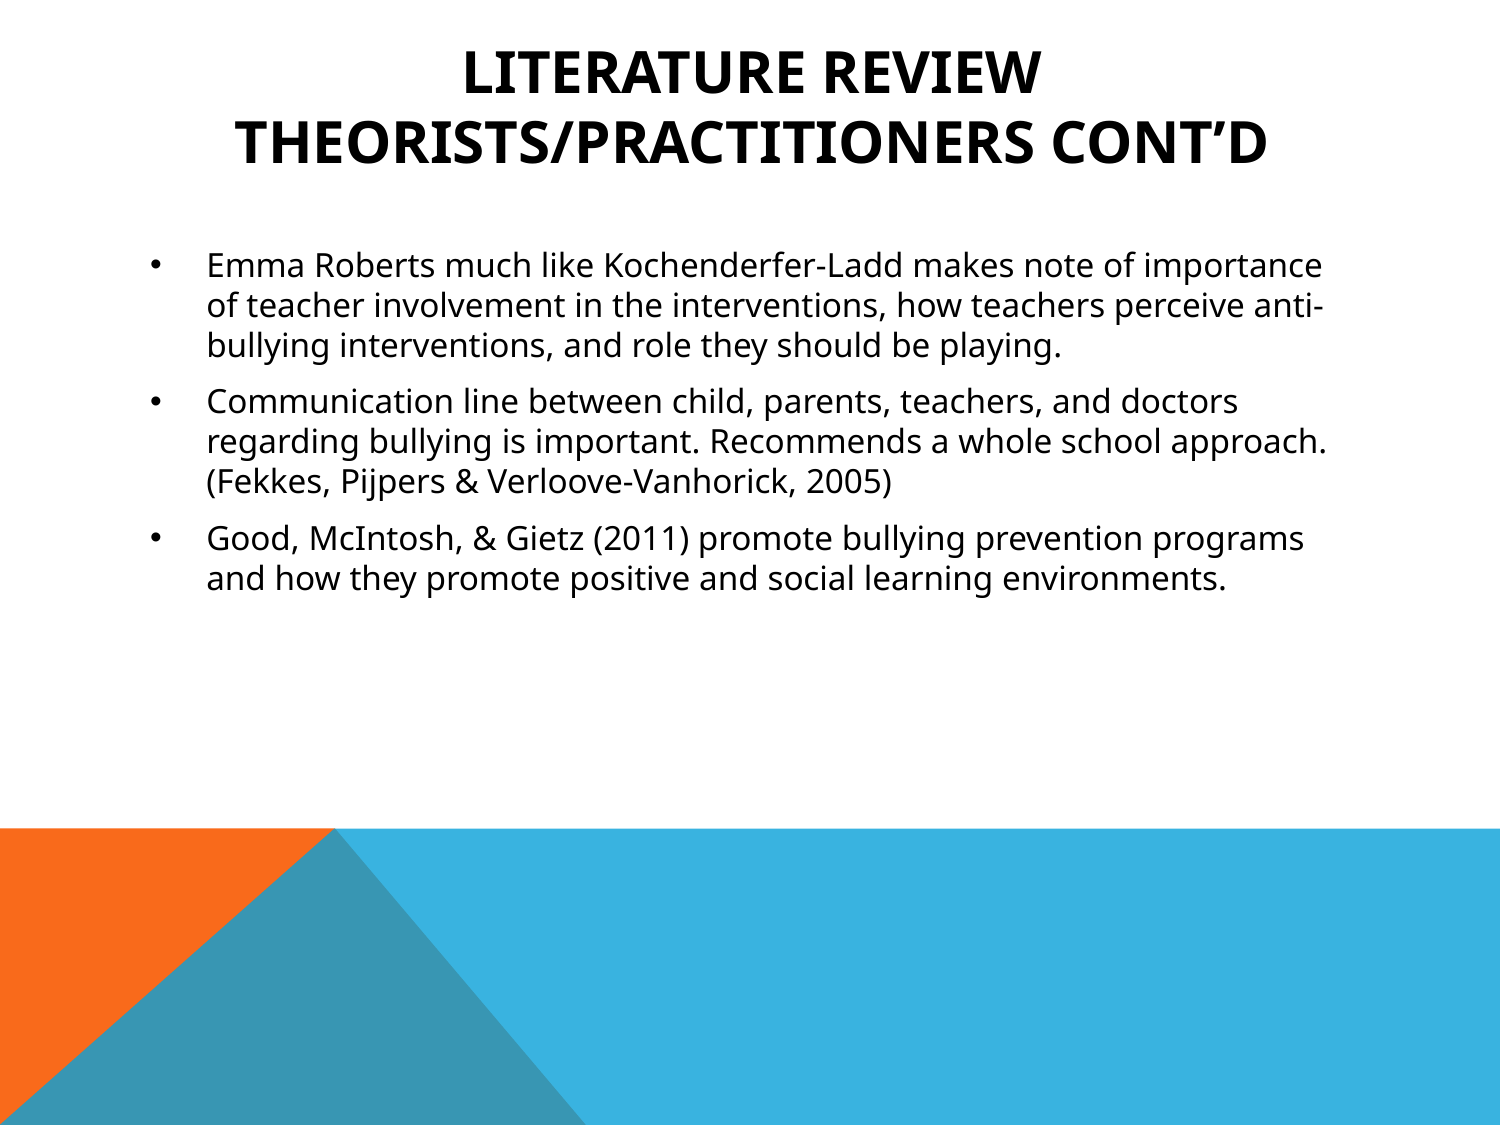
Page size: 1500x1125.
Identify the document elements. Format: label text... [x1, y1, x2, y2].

list Emma Roberts much like Kochenderfer-Ladd makes note of importance of teacher involvement in the interventions, how teachers perceive anti-bullying interventions, and role they should be playing. Communication line between child, parents, teachers, and doctors regarding bullying is important. Recommends a whole school approach. (Fekkes, Pijpers & Verloove-Vanhorick, 2005) Good, McIntosh, & Gietz (2011) promote bullying prevention programs and how they promote positive and social learning environments. [135, 180, 1369, 768]
title Literature Review Theorists/Practitioners Cont’d [135, 60, 1369, 150]
